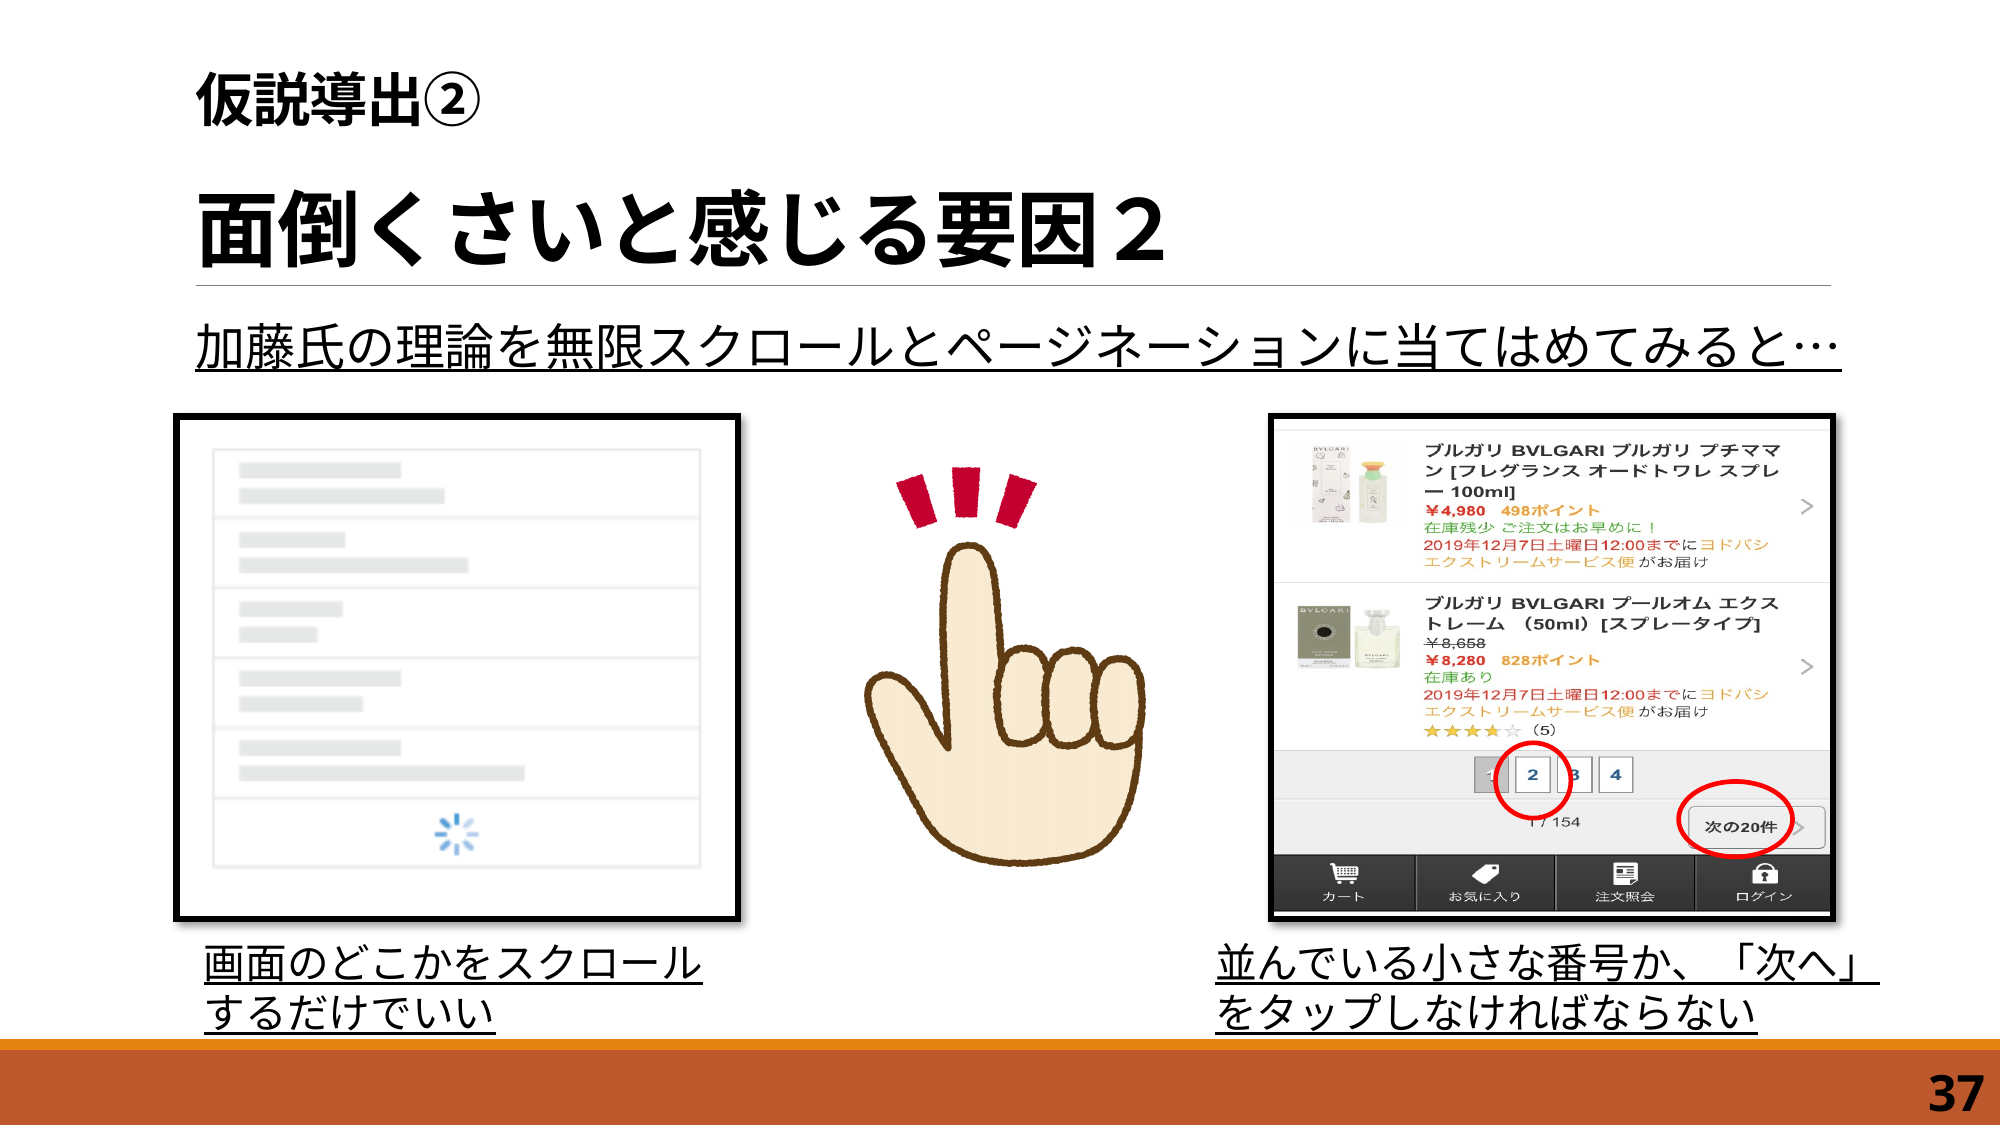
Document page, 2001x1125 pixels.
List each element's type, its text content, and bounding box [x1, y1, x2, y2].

picture [1273, 418, 1831, 917]
text_box 画面のどこかをスクロールするだけでいい [188, 929, 727, 1045]
title 仮説導出② 面倒くさいと感じる要因２ [180, 47, 1830, 285]
picture [178, 418, 736, 917]
text_box 加藤氏の理論を無限スクロールとページネーションに当てはめてみると… [179, 307, 1879, 383]
text_box 並んでいる小さな番号か、「次へ」をタップしなければならない [1200, 929, 1904, 1045]
slide_number 37 [1784, 1065, 2000, 1125]
picture [863, 467, 1147, 868]
